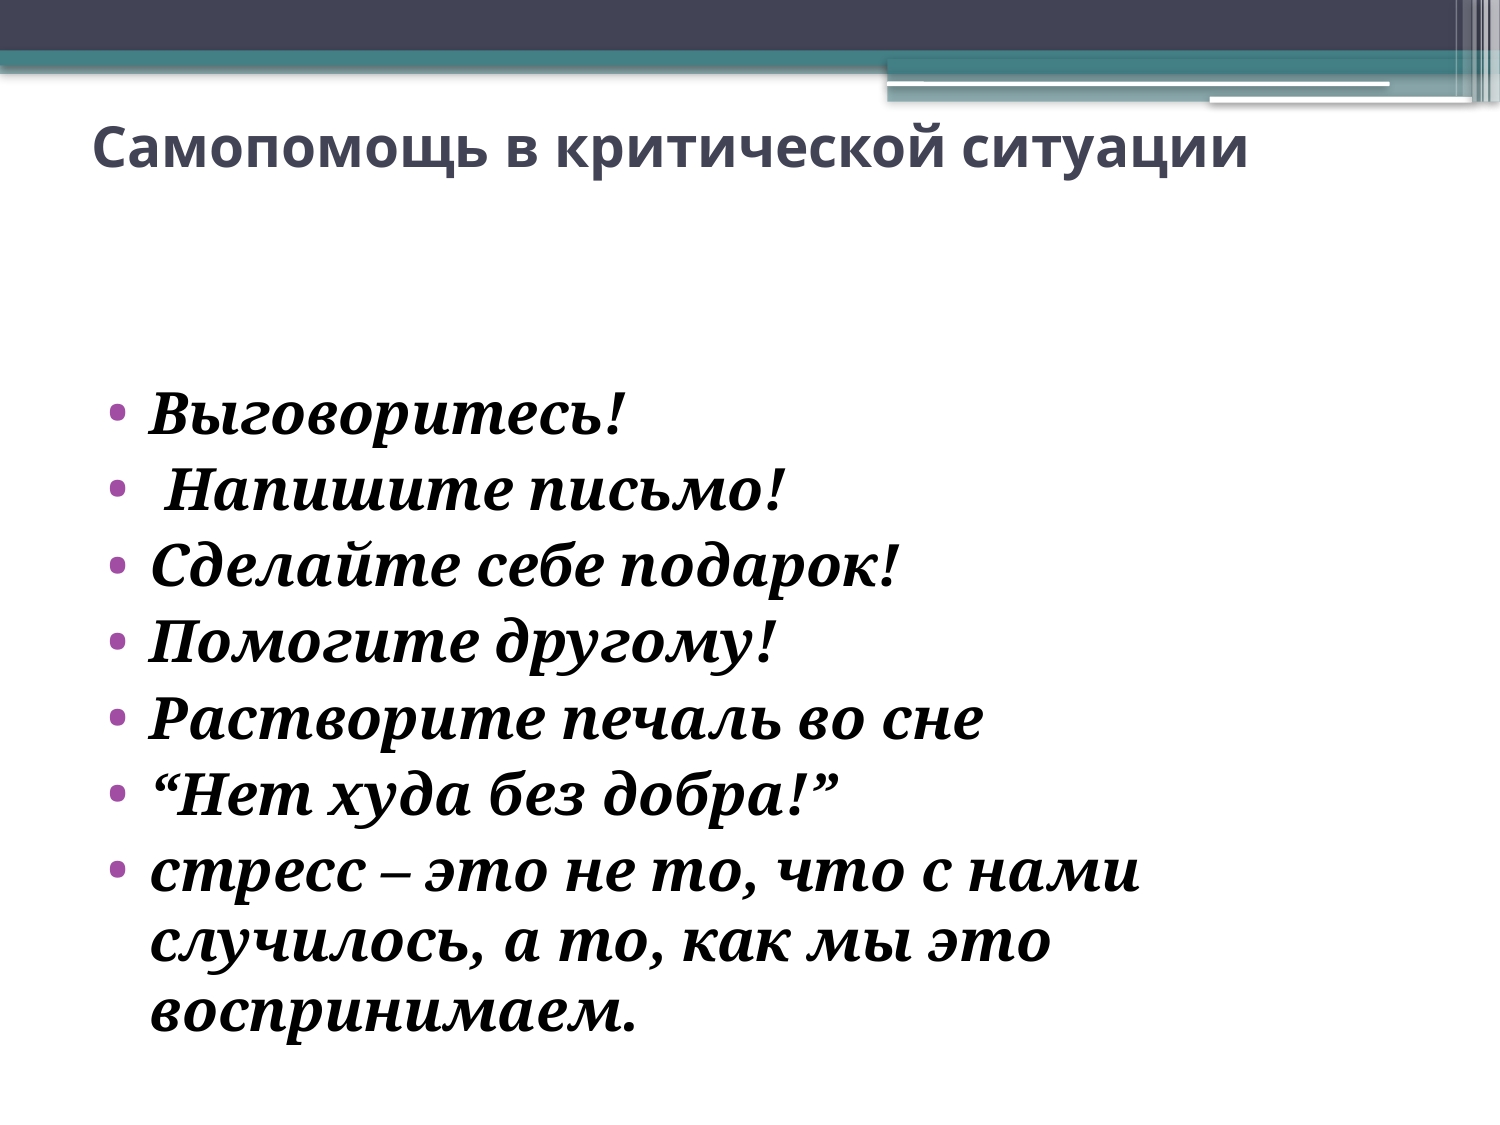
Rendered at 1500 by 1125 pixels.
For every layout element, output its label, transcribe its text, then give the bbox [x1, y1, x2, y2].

title Самопомощь в критической ситуации [76, 101, 1427, 257]
list Выговоритесь! Напишите письмо! Сделайте себе подарок! Помогите другому! Растворите печаль во сне “Нет худа без добра!” стресс – это не то, что с нами случилось, а то, как мы это воспринимаем. [75, 368, 1425, 1079]
